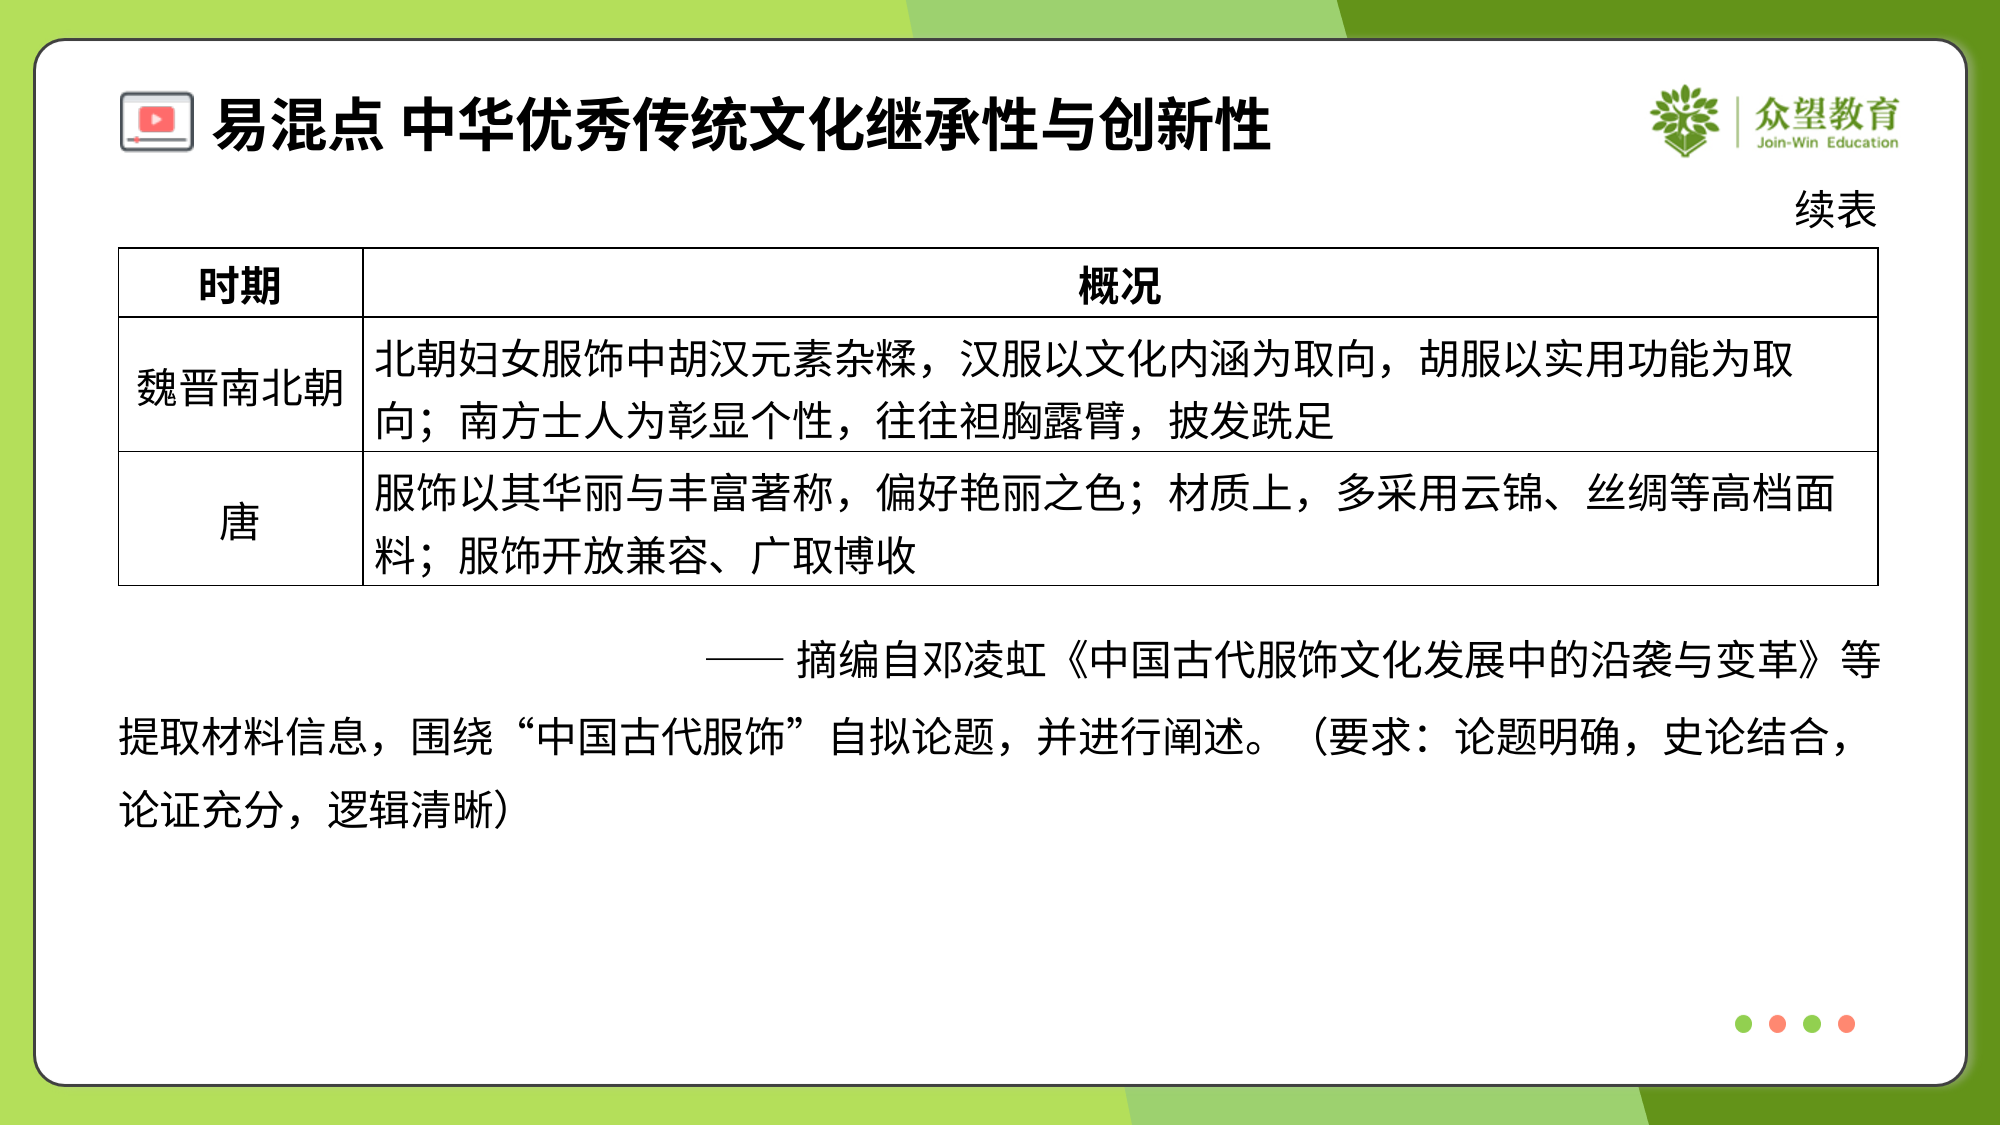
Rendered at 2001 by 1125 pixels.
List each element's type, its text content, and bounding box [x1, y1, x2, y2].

picture [0, 0, 2000, 1125]
table_cell 北朝妇女服饰中胡汉元素杂糅，汉服以文化内涵为取向，胡服以实用功能为取 向；南方士人为彰显个性，往往袒胸露臂，披发跣足 [364, 318, 1877, 451]
table_cell 唐 [119, 452, 362, 585]
text_box ——摘编自邓凌虹《中国古代服饰文化发展中的沿袭与变革》等 提取材料信息，围绕“中国古代服饰”自拟论题，并进行阐述。（要求：论题明确，史论结合， 论证充分，逻辑清晰） [118, 608, 1883, 826]
table_cell 魏晋南北朝 [119, 318, 362, 451]
table_header 时期 [119, 249, 362, 316]
text_box 续表 [1793, 158, 1878, 234]
table_cell 服饰以其华丽与丰富著称，偏好艳丽之色；材质上，多采用云锦、丝绸等高档面 料；服饰开放兼容、广取博收 [364, 452, 1877, 585]
table_header 概况 [364, 249, 1877, 316]
